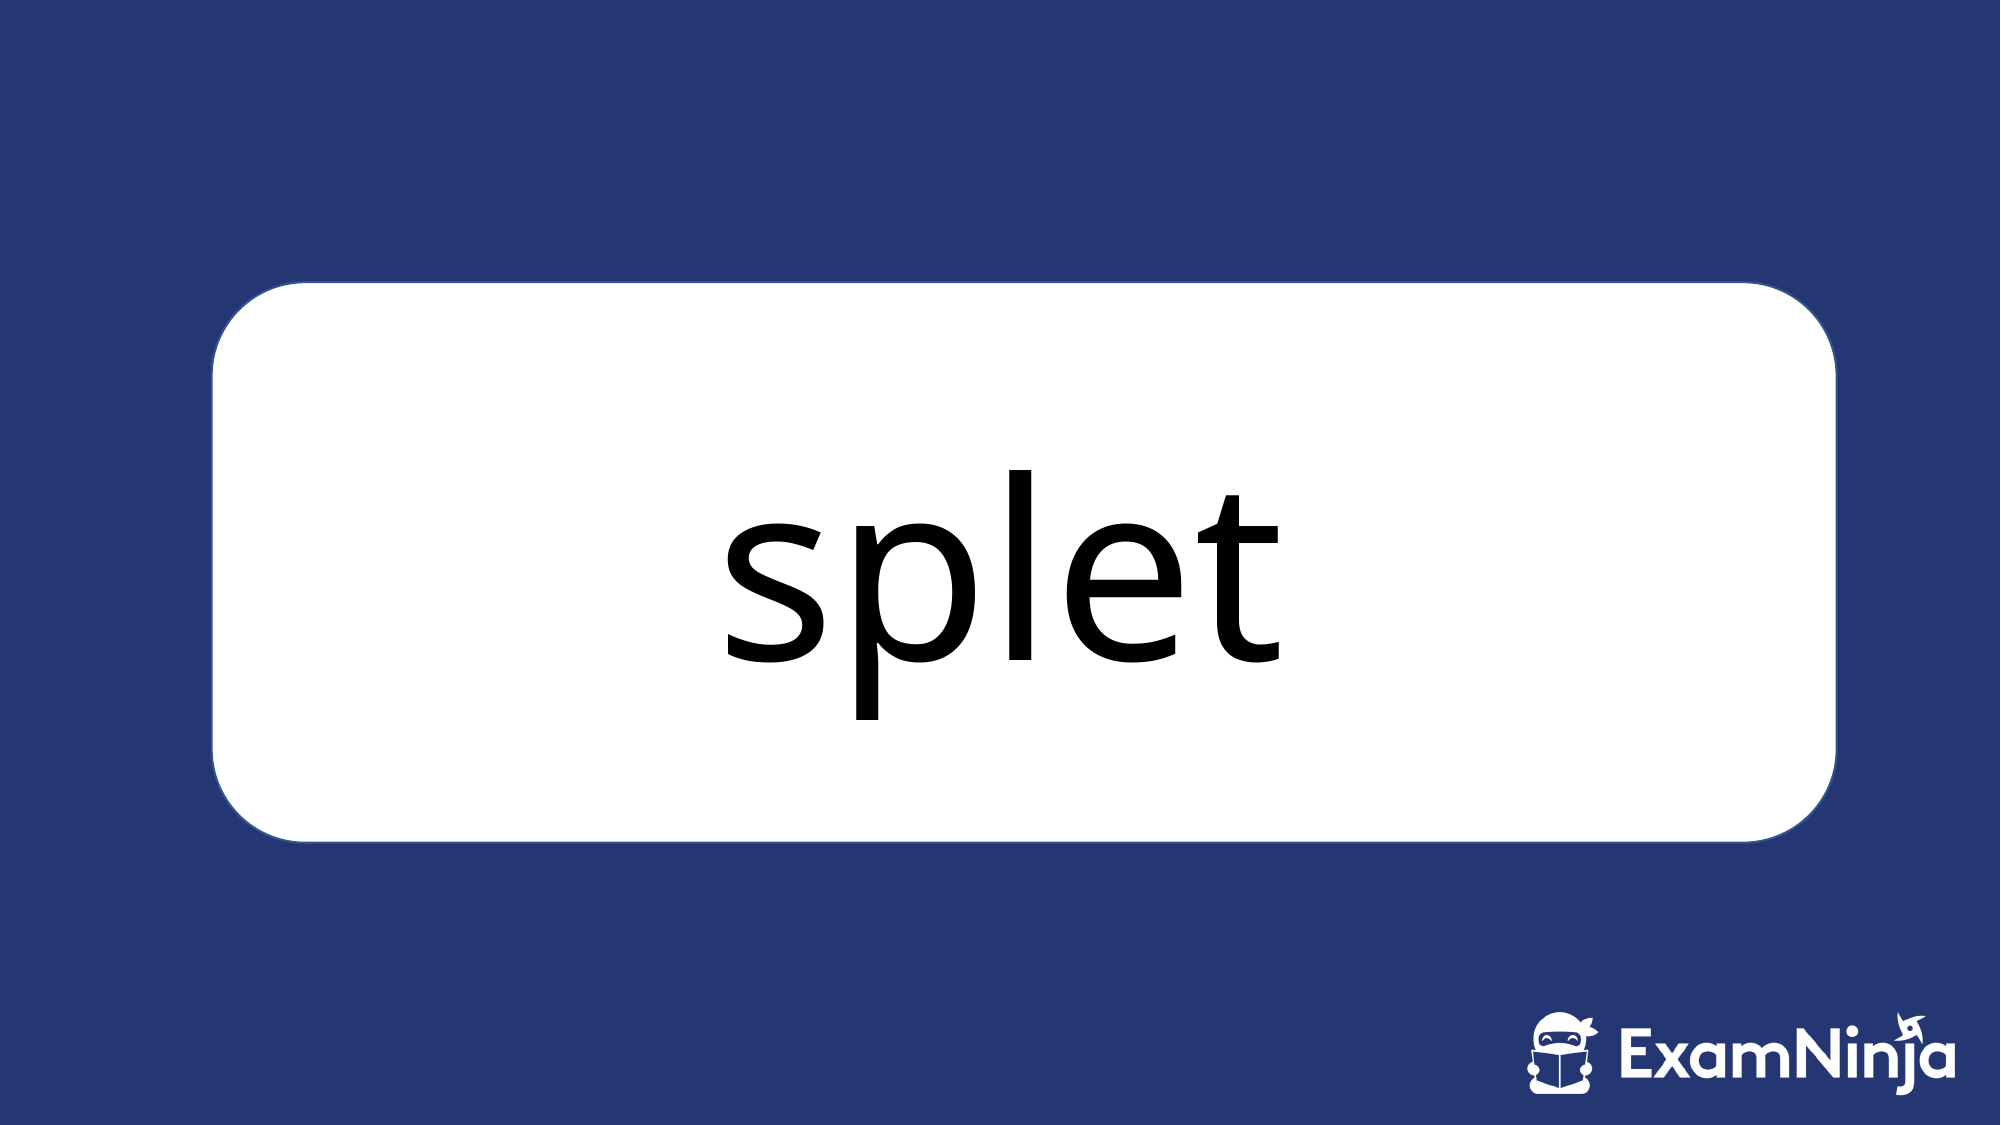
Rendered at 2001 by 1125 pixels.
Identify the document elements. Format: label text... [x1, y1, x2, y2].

picture [1501, 1003, 1979, 1102]
text_box [210, 281, 1838, 403]
text_box splet [143, 403, 1857, 719]
text_box [210, 719, 1838, 844]
